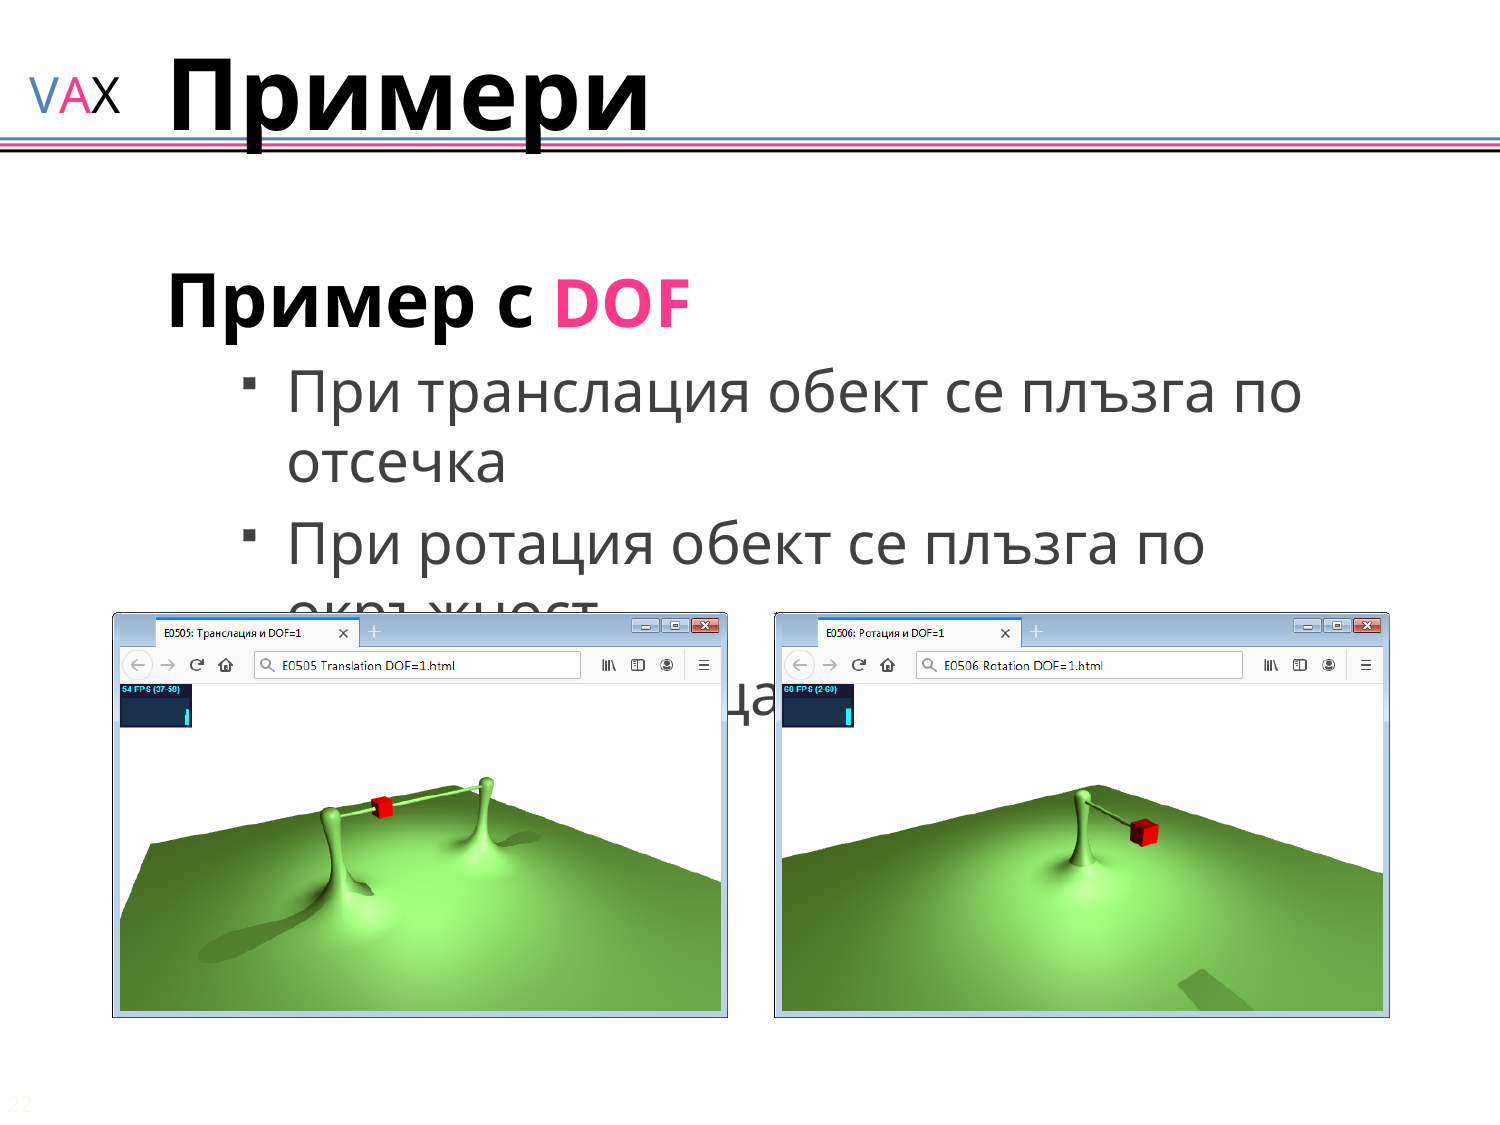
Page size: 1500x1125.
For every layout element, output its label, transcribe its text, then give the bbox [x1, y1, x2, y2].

picture [774, 612, 1390, 1018]
title Примери [0, 37, 1500, 144]
picture [112, 612, 728, 1018]
